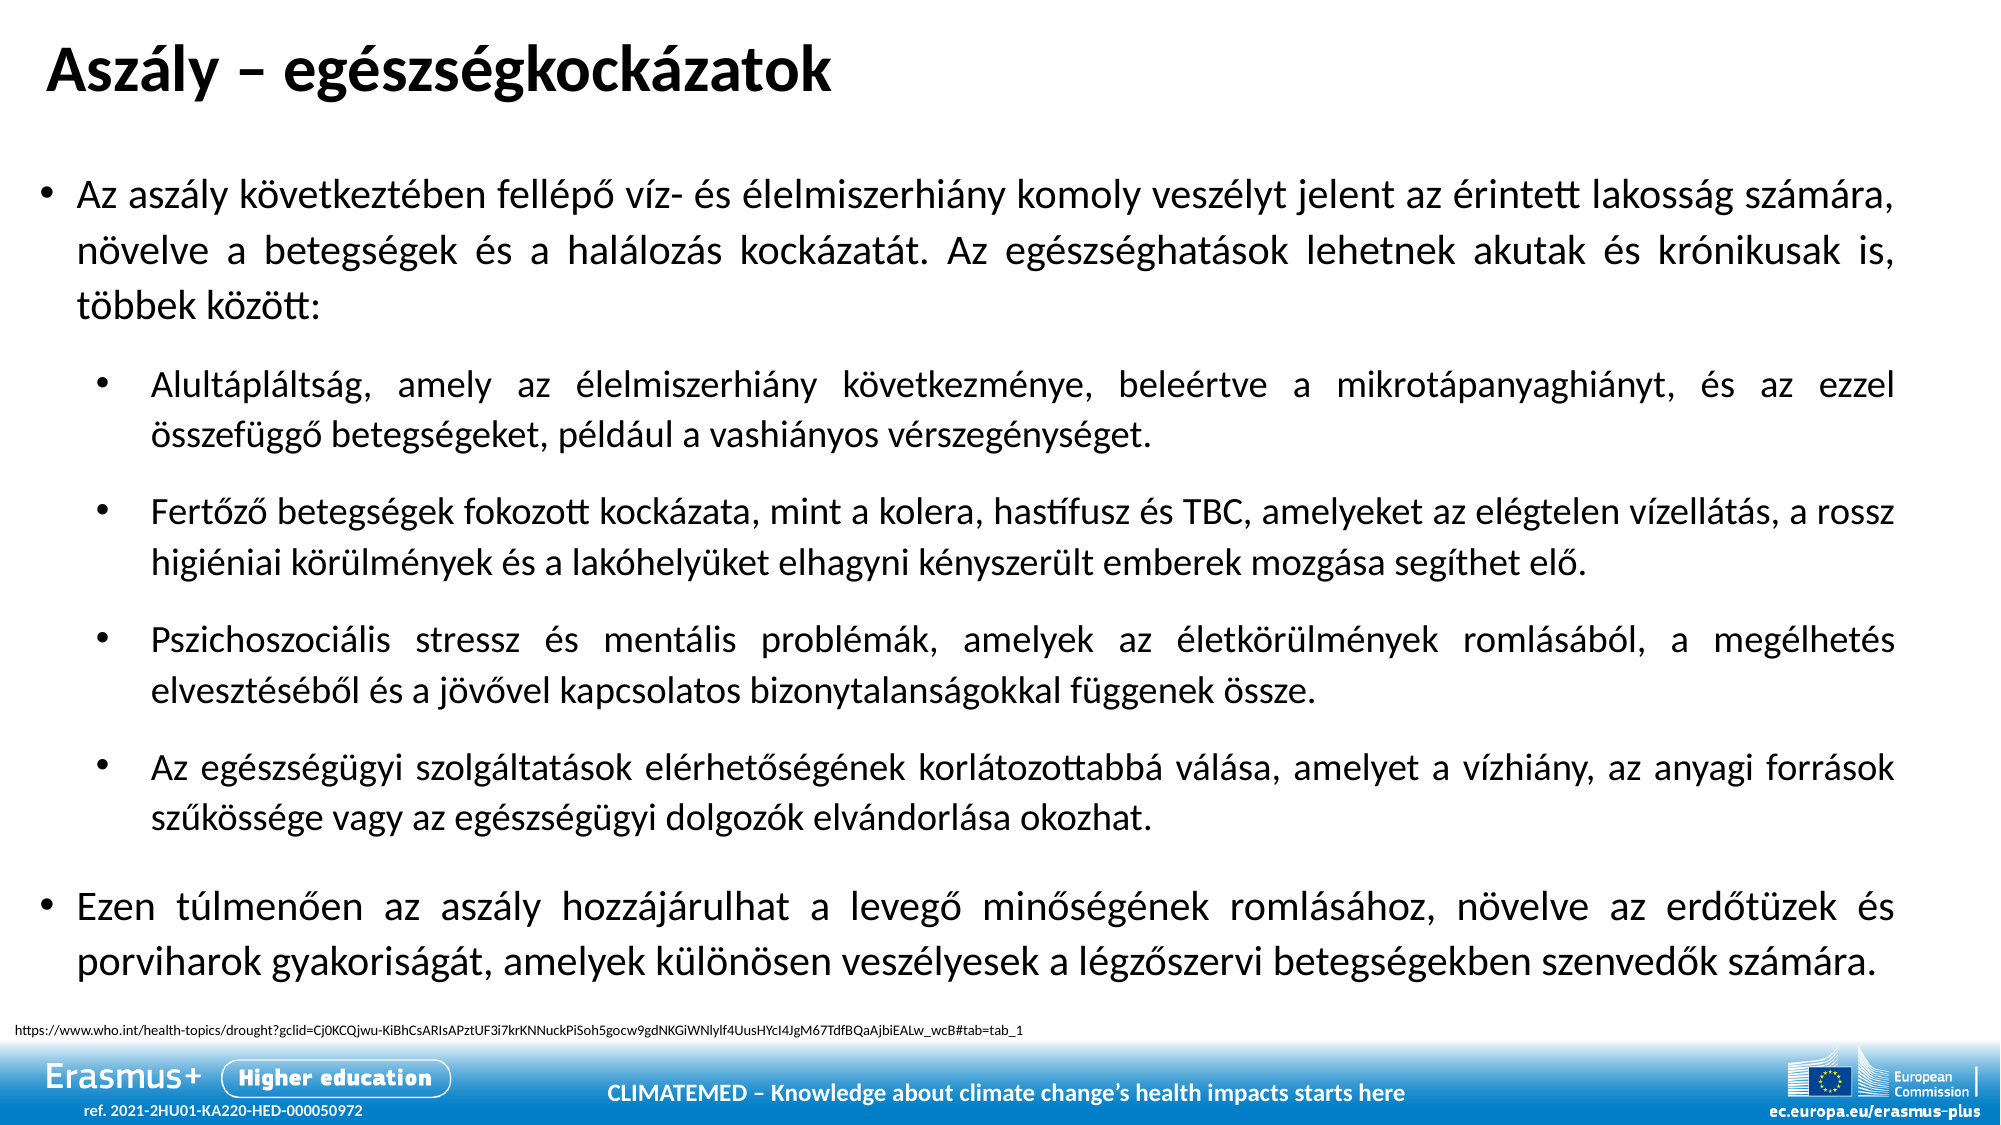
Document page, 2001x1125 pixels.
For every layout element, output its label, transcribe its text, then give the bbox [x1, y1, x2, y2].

picture [0, 899, 2000, 1125]
title Aszály – egészségkockázatok [31, 25, 1984, 116]
list Az aszály következtében fellépő víz- és élelmiszerhiány komoly veszélyt jelent az érintett lakosság számára, növelve a betegségek és a halálozás kockázatát. Az egészséghatások lehetnek akutak és krónikusak is, többek között: Alultápláltság, amely az élelmiszerhiány következménye, beleértve a mikrotápanyaghiányt, és az ezzel összefüggő betegségeket, például a vashiányos vérszegénységet. Fertőző betegségek fokozott kockázata, mint a kolera, hastífusz és TBC, amelyeket az elégtelen vízellátás, a rossz higiéniai körülmények és a lakóhelyüket elhagyni kényszerült emberek mozgása segíthet elő. Pszichoszociális stressz és mentális problémák, amelyek az életkörülmények romlásából, a megélhetés elvesztéséből és a jövővel kapcsolatos bizonytalanságokkal függenek össze. Az egészségügyi szolgáltatások elérhetőségének korlátozottabbá válása, amelyet a vízhiány, az anyagi források szűkössége vagy az egészségügyi dolgozók elvándorlása okozhat. Ezen túlmenően az aszály hozzájárulhat a levegő minőségének romlásához, növelve az erdőtüzek és porviharok gyakoriságát, amelyek különösen veszélyesek a légzőszervi betegségekben szenvedők számára. [24, 154, 1911, 1003]
text_box https://www.who.int/health-topics/drought?gclid=Cj0KCQjwu-KiBhCsARIsAPztUF3i7krKNNuckPiSoh5gocw9gdNKGiWNlylf4UusHYcI4JgM67TdfBQaAjbiEALw_wcB#tab=tab_1 [0, 1013, 1911, 1046]
